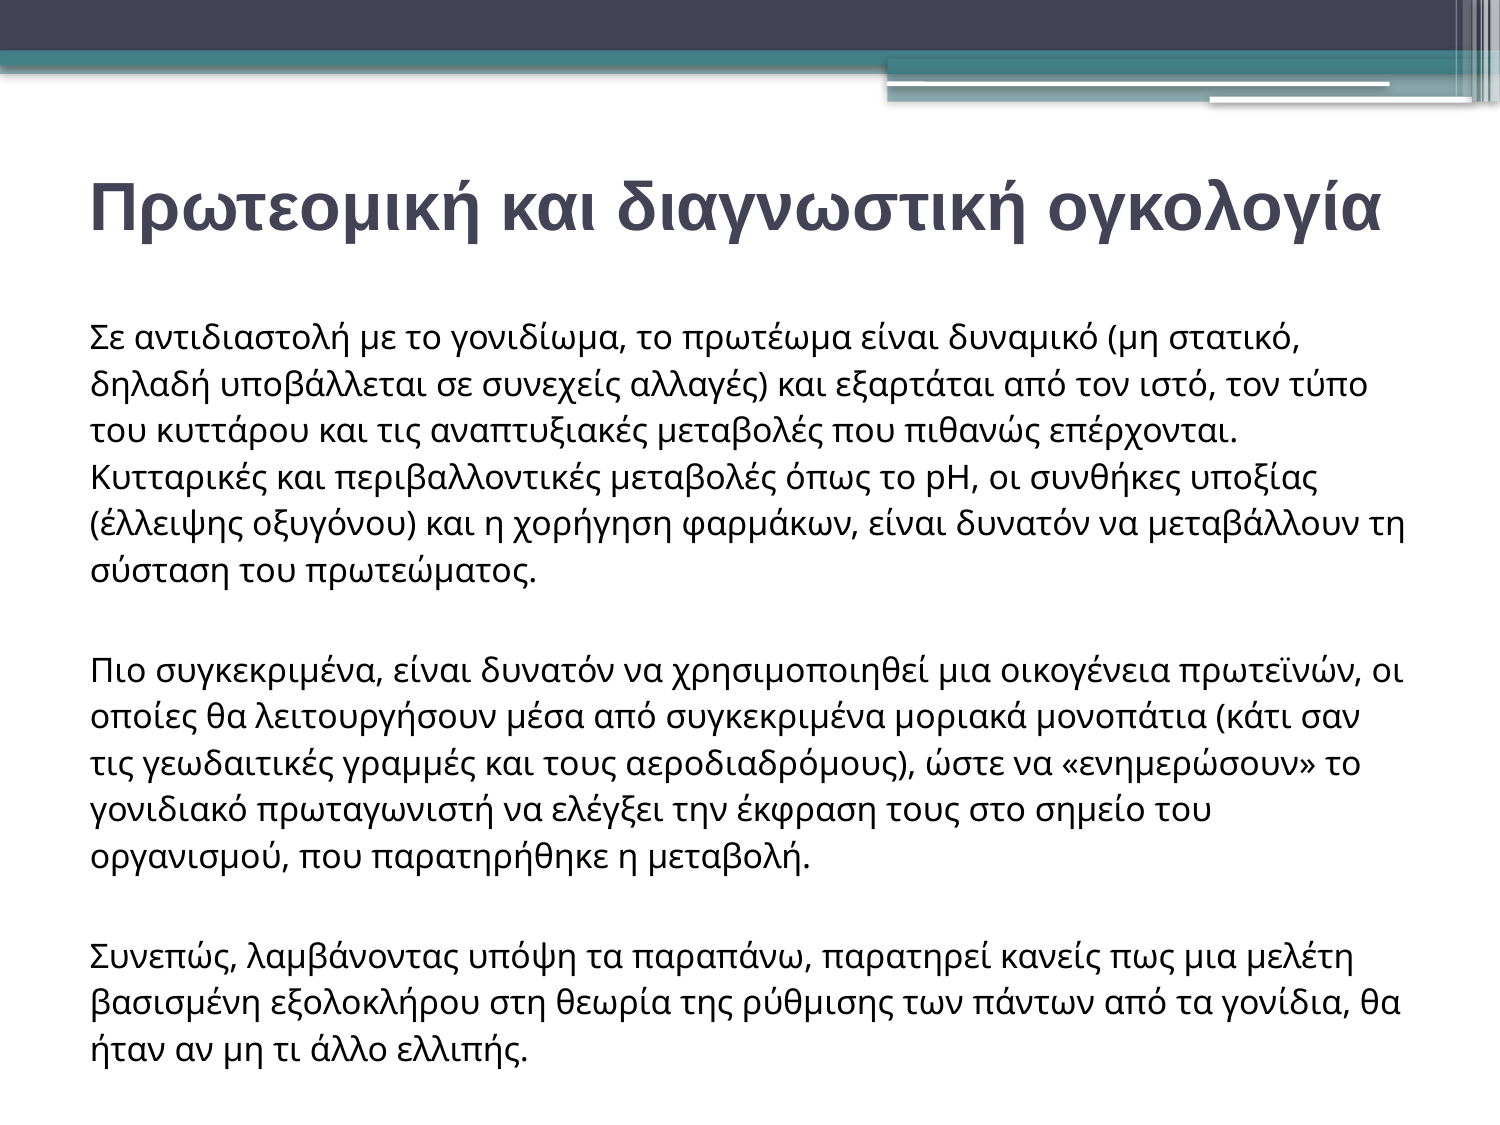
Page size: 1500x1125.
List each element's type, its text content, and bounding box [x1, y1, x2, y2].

title Πρωτεομική και διαγνωστική ογκολογία [75, 115, 1425, 291]
list Σε αντιδιαστολή με το γονιδίωμα, το πρωτέωμα είναι δυναμικό (μη στατικό, δηλαδή υποβάλλεται σε συνεχείς αλλαγές) και εξαρτάται από τον ιστό, τον τύπο του κυττάρου και τις αναπτυξιακές μεταβολές που πιθανώς επέρχονται. Κυτταρικές και περιβαλλοντικές μεταβολές όπως το pH, οι συνθήκες υποξίας (έλλειψης οξυγόνου) και η χορήγηση φαρμάκων, είναι δυνατόν να μεταβάλλουν τη σύσταση του πρωτεώματος. Πιο συγκεκριμένα, είναι δυνατόν να χρησιμοποιηθεί μια οικογένεια πρωτεϊνών, οι οποίες θα λειτουργήσουν μέσα από συγκεκριμένα μοριακά μονοπάτια (κάτι σαν τις γεωδαιτικές γραμμές και τους αεροδιαδρόμους), ώστε να «ενημερώσουν» το γονιδιακό πρωταγωνιστή να ελέγξει την έκφραση τους στο σημείο του οργανισμού, που παρατηρήθηκε η μεταβολή. Συνεπώς, λαμβάνοντας υπόψη τα παραπάνω, παρατηρεί κανείς πως μια μελέτη βασισμένη εξολοκλήρου στη θεωρία της ρύθμισης των πάντων από τα γονίδια, θα ήταν αν μη τι άλλο ελλιπής. [75, 302, 1425, 1079]
